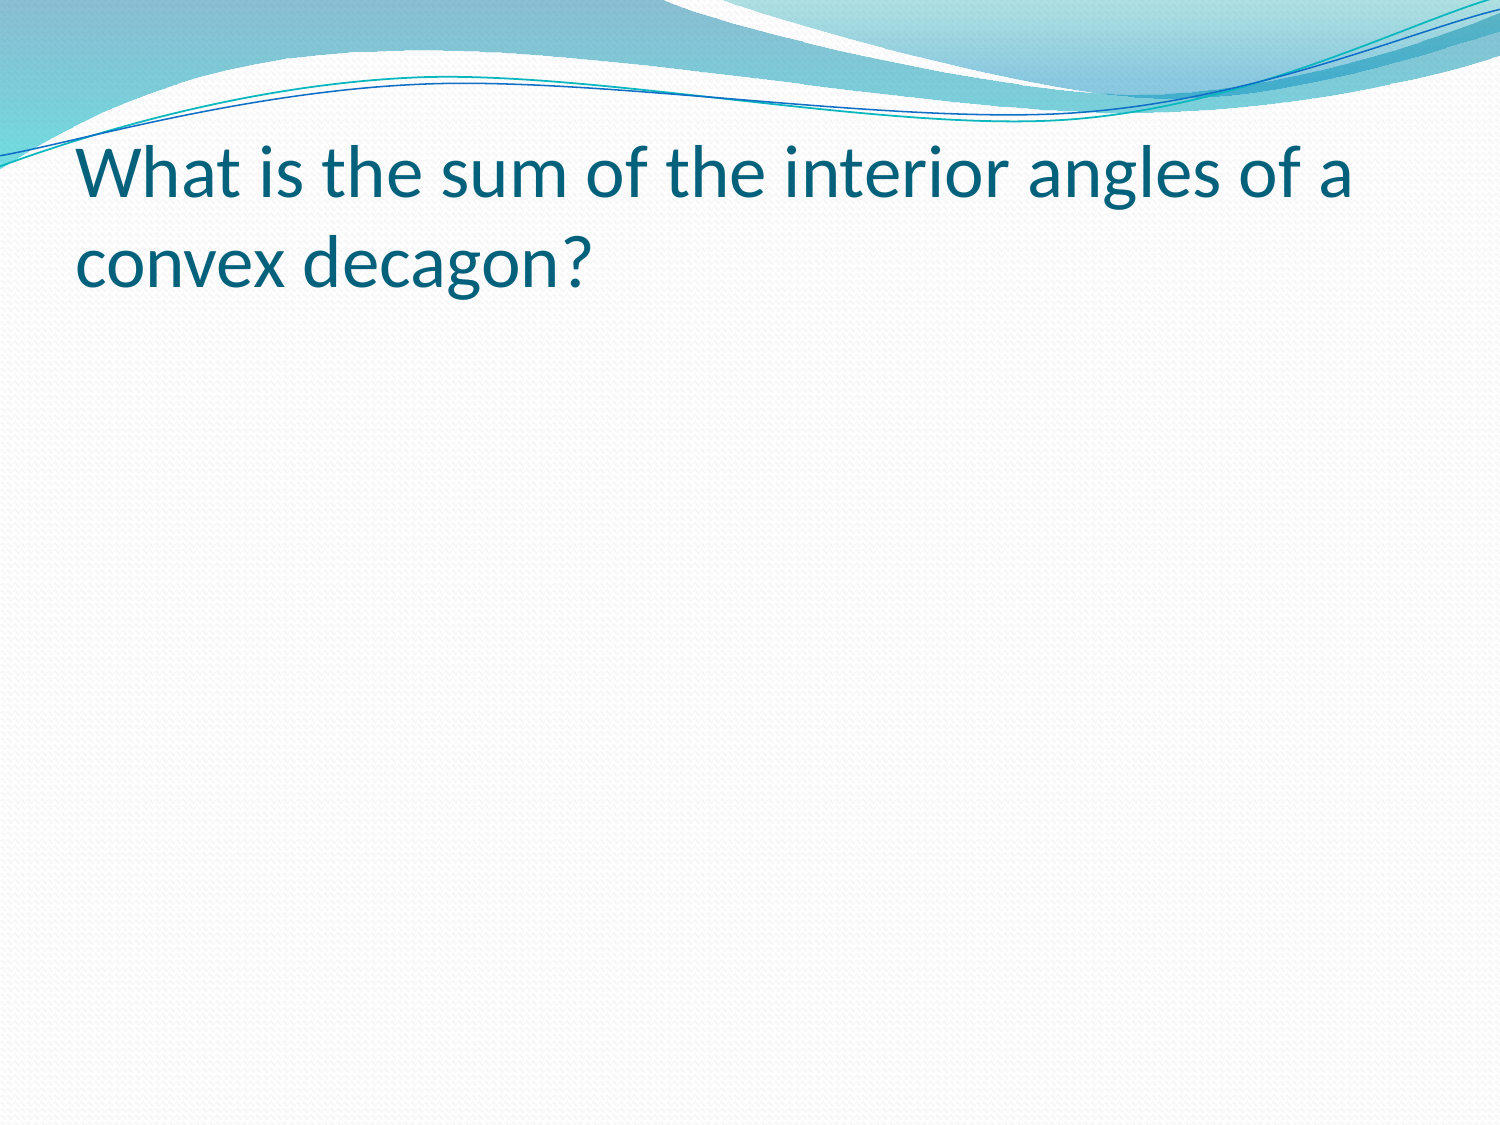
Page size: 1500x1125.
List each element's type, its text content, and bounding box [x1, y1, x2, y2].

title What is the sum of the interior angles of a convex decagon? [75, 115, 1425, 303]
